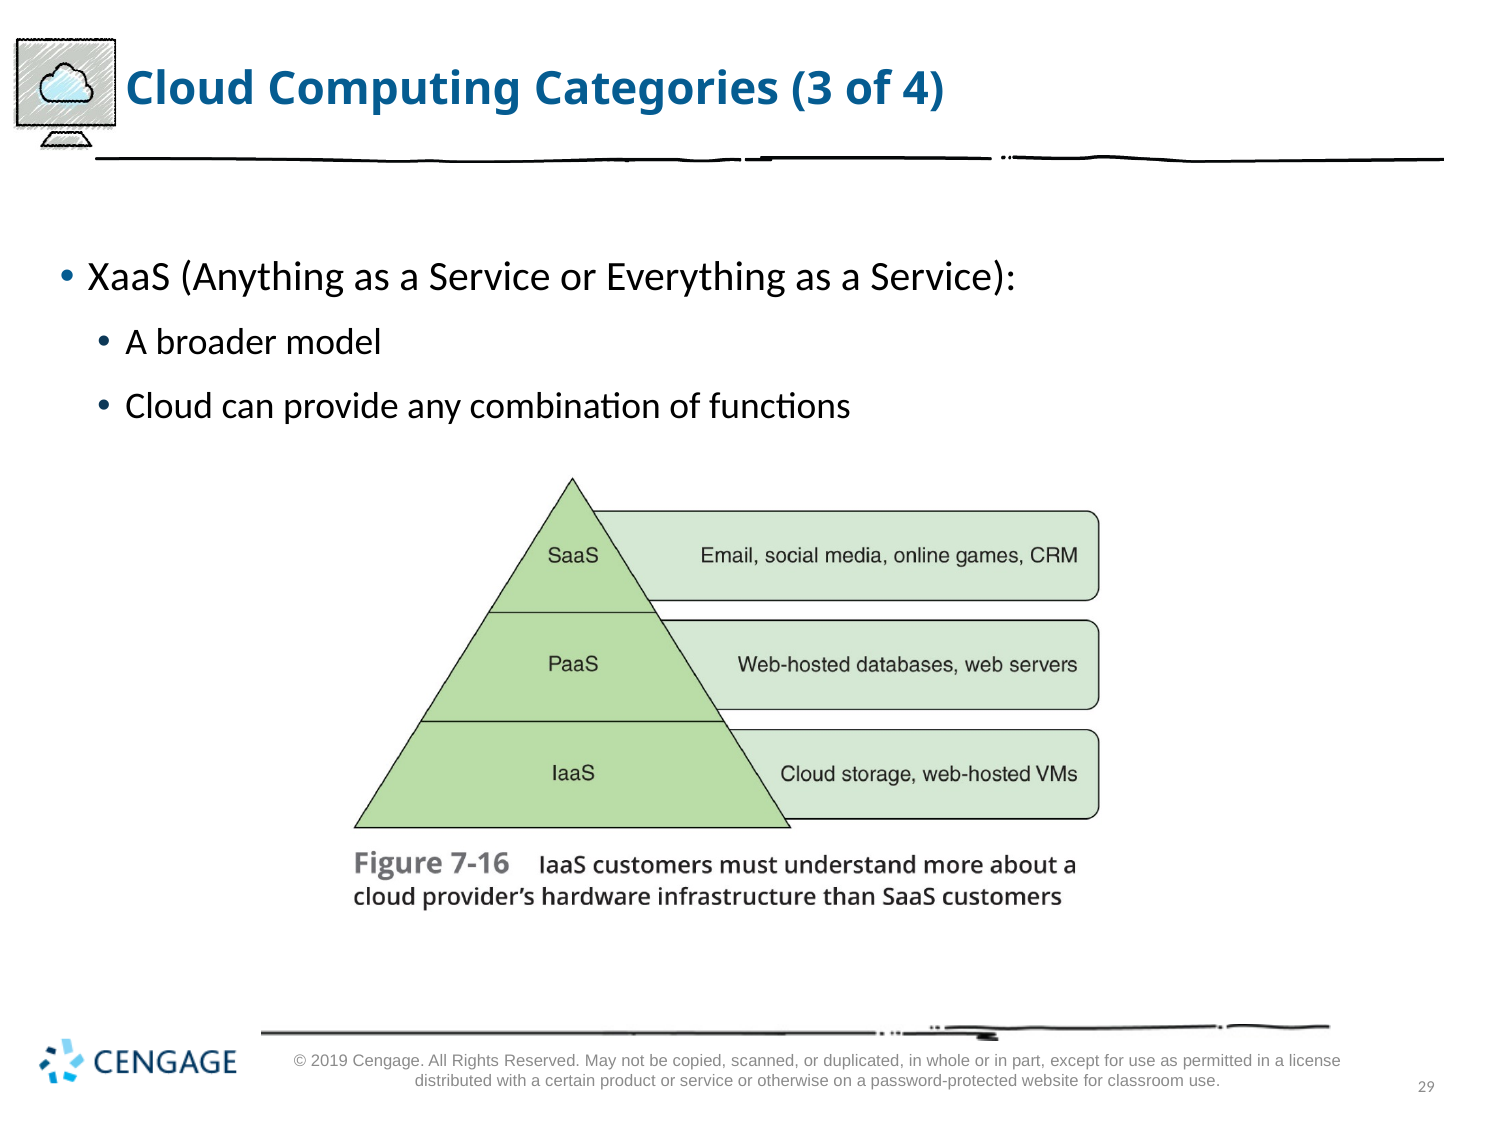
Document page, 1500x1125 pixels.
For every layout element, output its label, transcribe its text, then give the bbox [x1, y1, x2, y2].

list X a a S (Anything as a Service or Everything as a Service): A broader model Cloud can provide any combination of functions [59, 252, 1441, 429]
picture [19, 1025, 249, 1096]
picture [13, 36, 117, 151]
picture [349, 474, 1102, 913]
footer © 2019 Cengage. All Rights Reserved. May not be copied, scanned, or duplicated, in whole or in part, except for use as permitted in a license distributed with a certain product or service or otherwise on a password-protected website for classroom use. [262, 1050, 1375, 1091]
title Cloud Computing Categories (3 of 4) [125, 66, 1442, 116]
picture [261, 1024, 1331, 1041]
picture [95, 155, 1444, 163]
